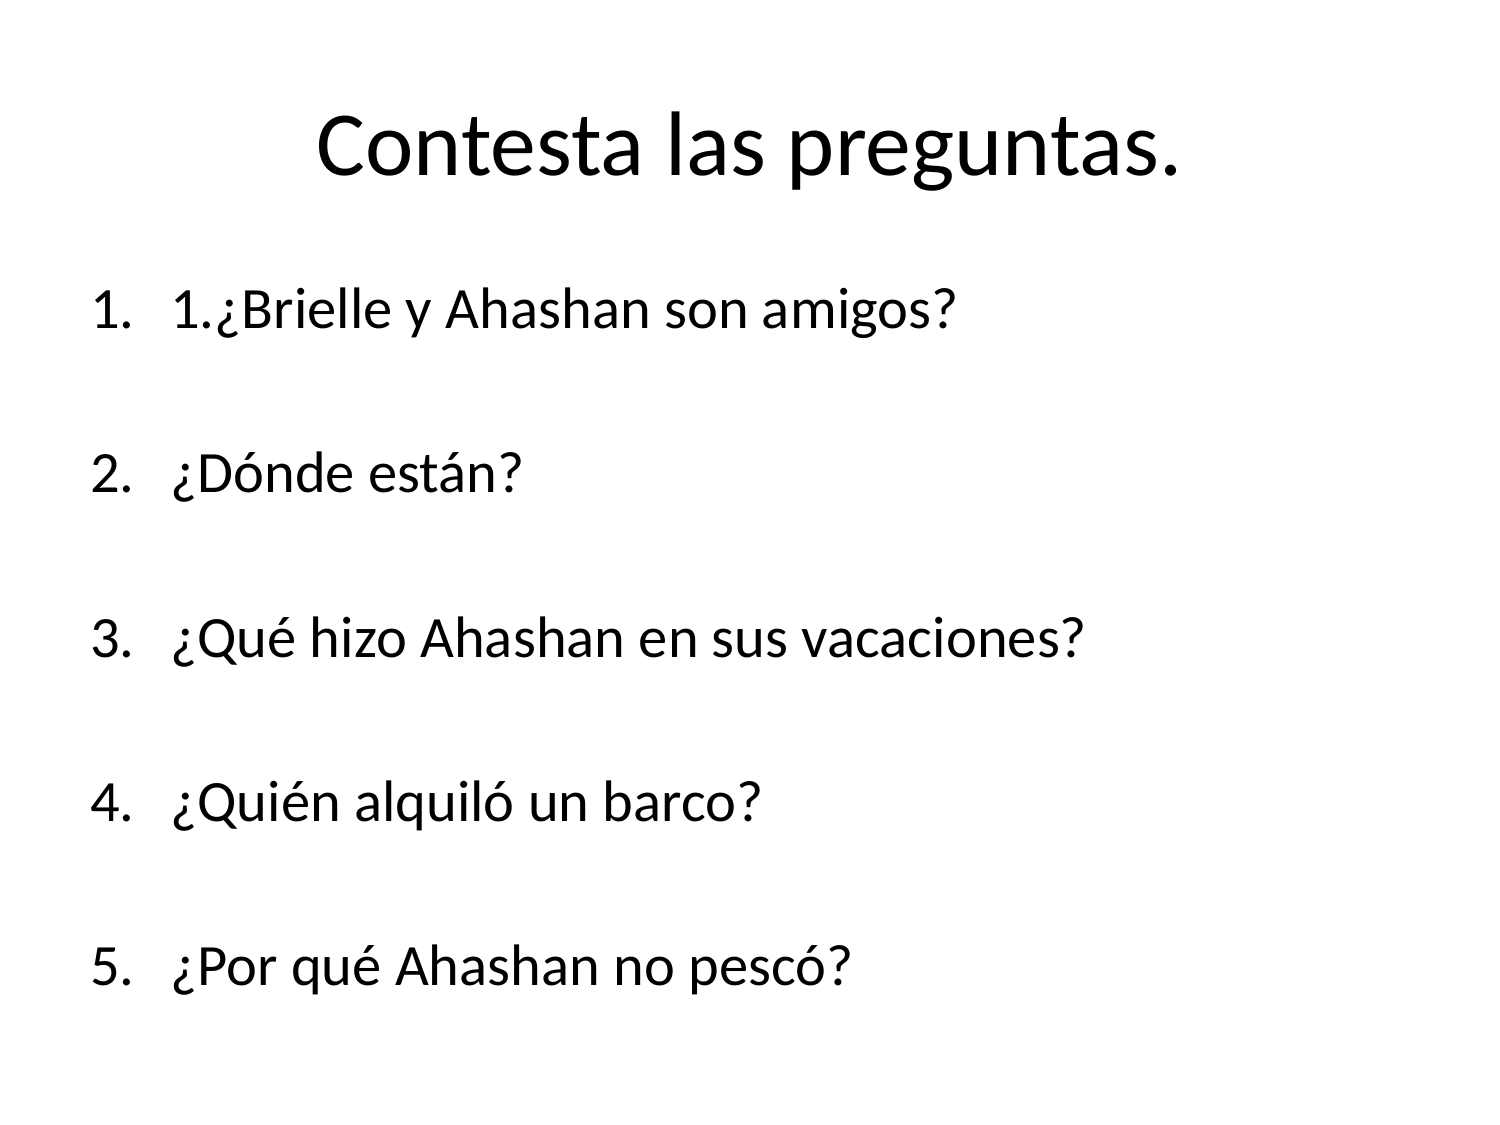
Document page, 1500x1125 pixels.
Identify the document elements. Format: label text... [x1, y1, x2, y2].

list 1.¿Brielle y Ahashan son amigos? ¿Dónde están? ¿Qué hizo Ahashan en sus vacaciones? ¿Quién alquiló un barco? ¿Por qué Ahashan no pescó? [75, 262, 1425, 1005]
title Contesta las preguntas. [75, 45, 1425, 233]
